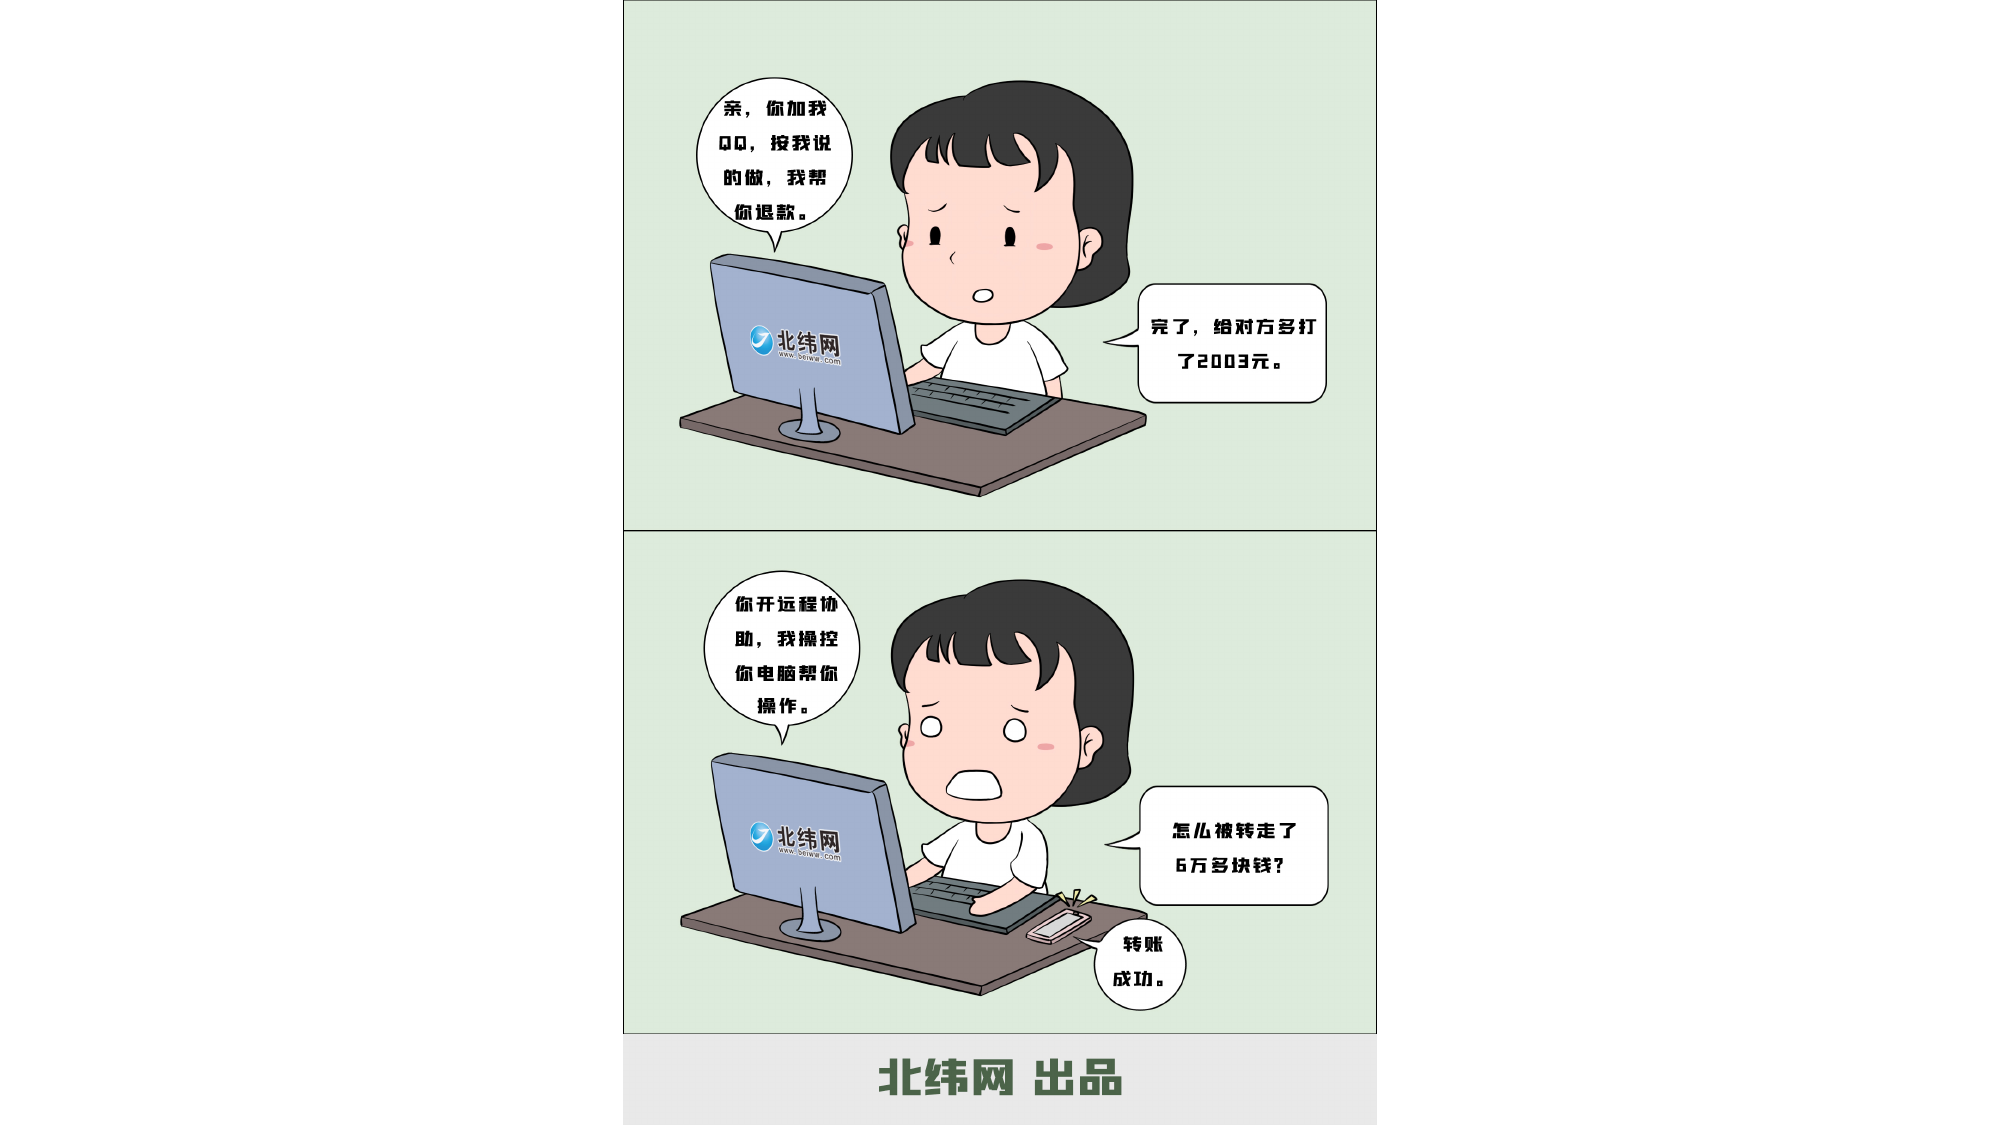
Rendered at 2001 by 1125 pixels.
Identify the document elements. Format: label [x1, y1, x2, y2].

picture [623, 0, 1377, 1125]
